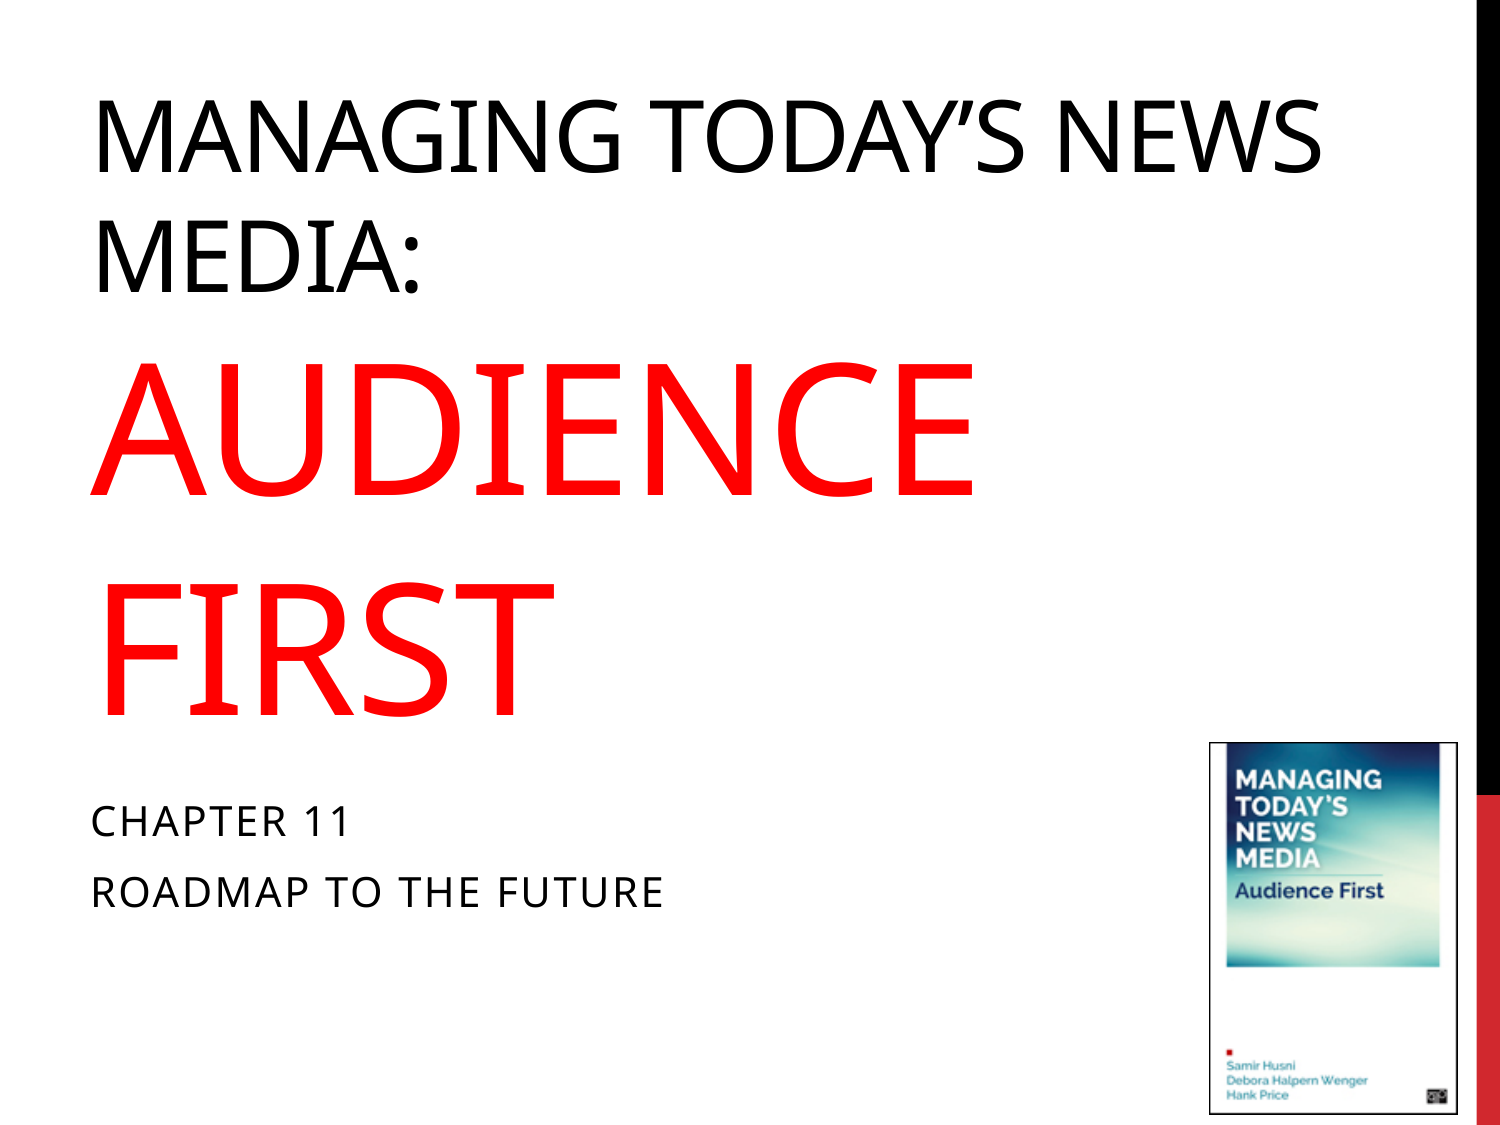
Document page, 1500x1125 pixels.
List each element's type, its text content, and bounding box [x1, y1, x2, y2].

picture [1208, 742, 1458, 1115]
subtitle Chapter 11 Roadmap to the future [75, 787, 1200, 938]
title Managing Today’s News Media: Audience First [75, 37, 1350, 788]
